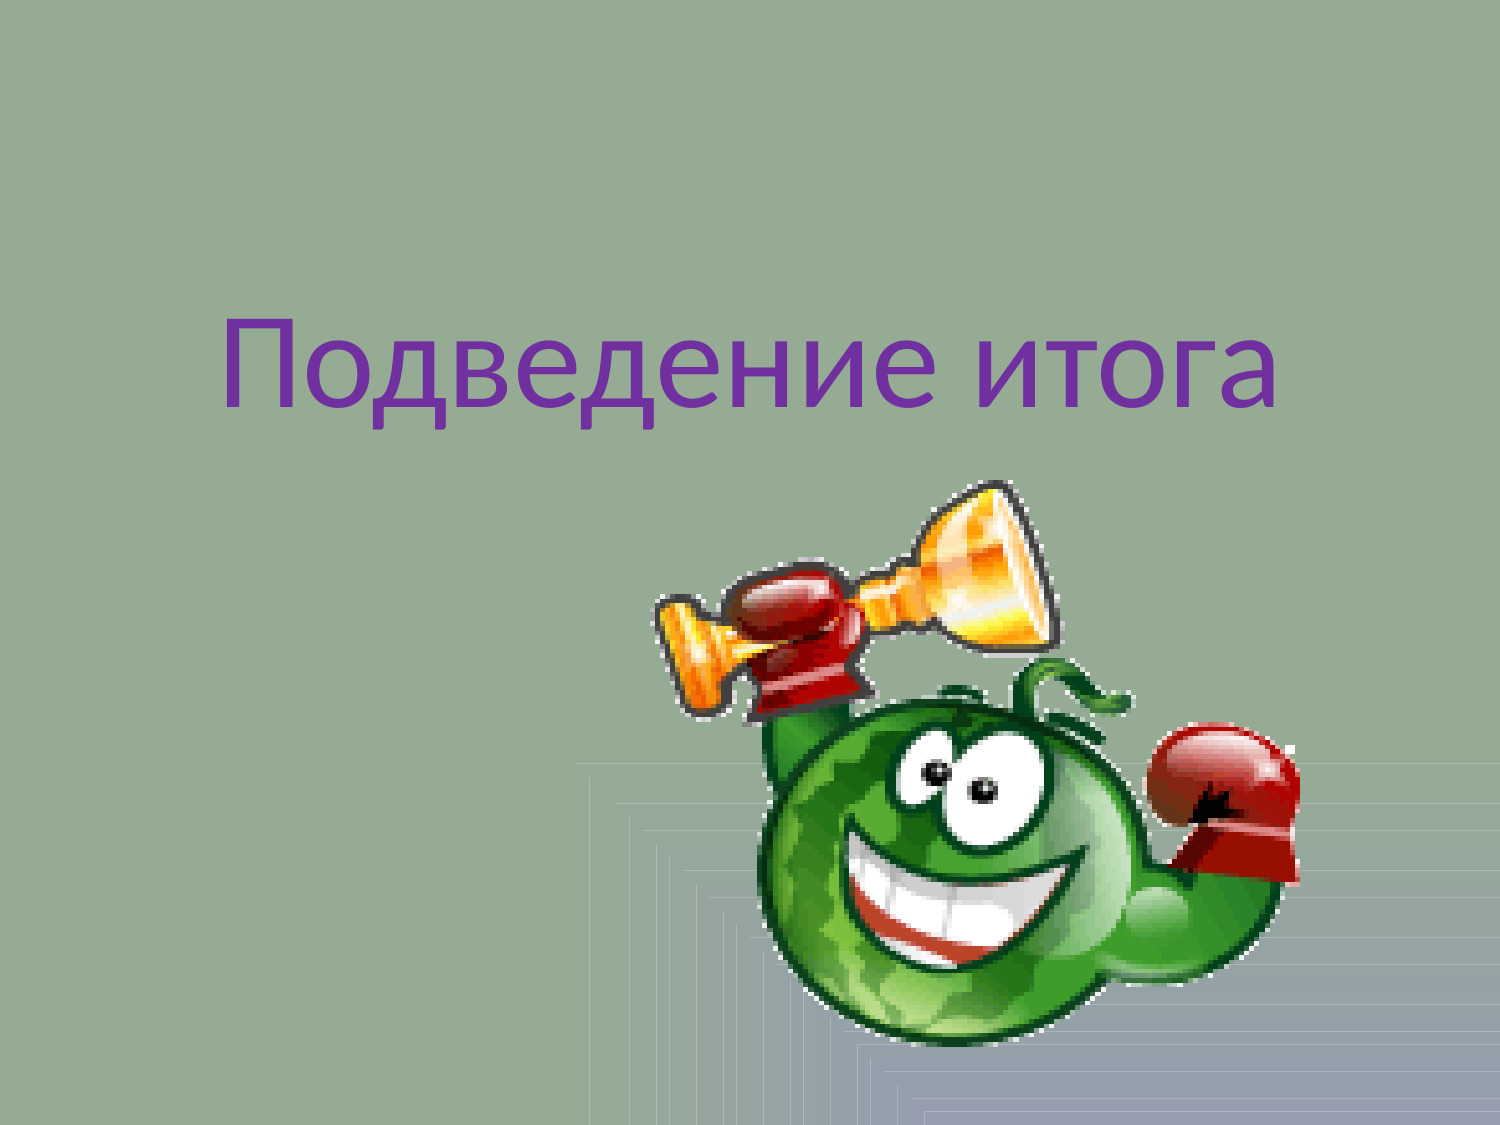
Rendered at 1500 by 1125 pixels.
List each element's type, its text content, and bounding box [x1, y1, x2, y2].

picture [649, 462, 1306, 1048]
list Подведение итога [75, 262, 1425, 1005]
